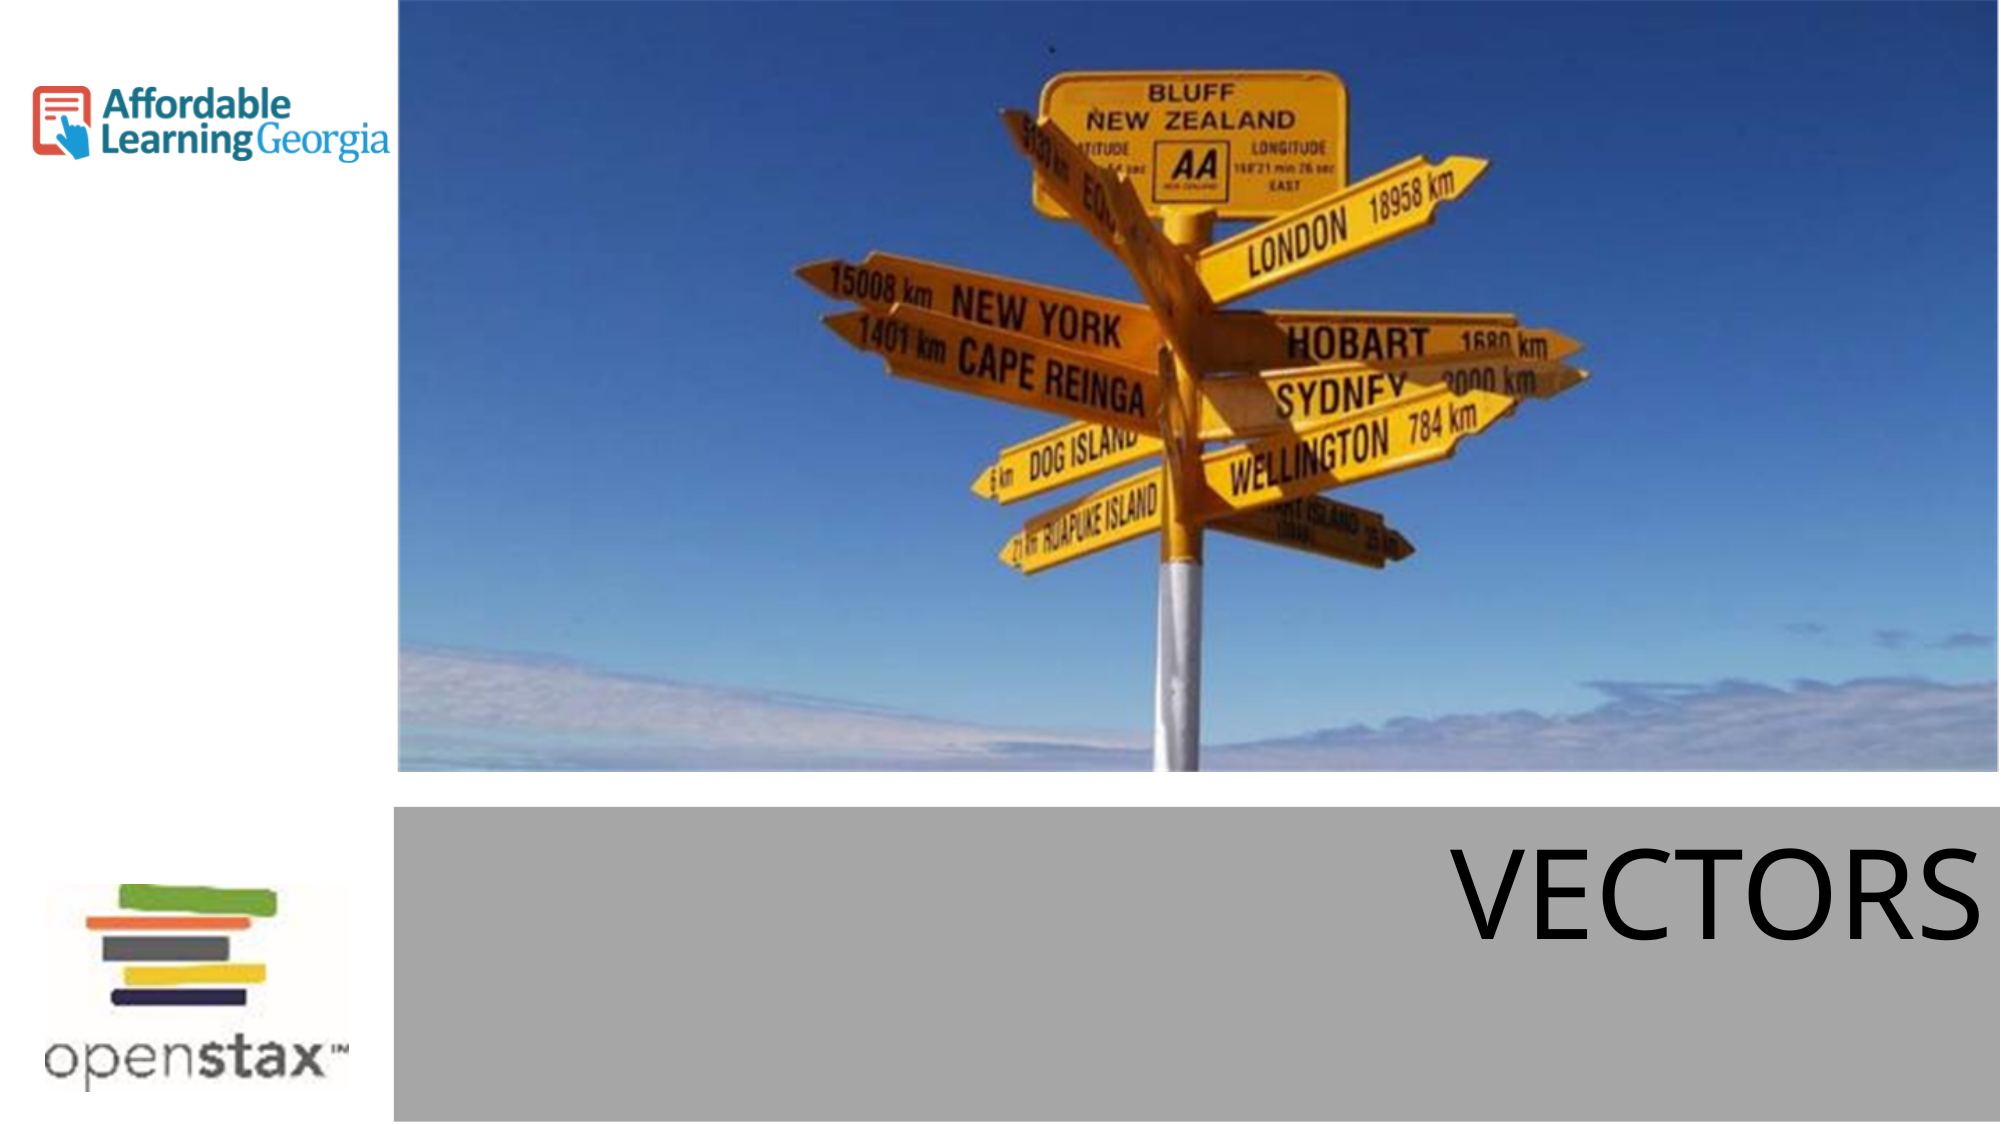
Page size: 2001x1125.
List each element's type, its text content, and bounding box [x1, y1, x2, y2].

text_box VECTORS [393, 806, 2000, 1122]
picture [31, 0, 2000, 772]
picture [45, 884, 349, 1092]
